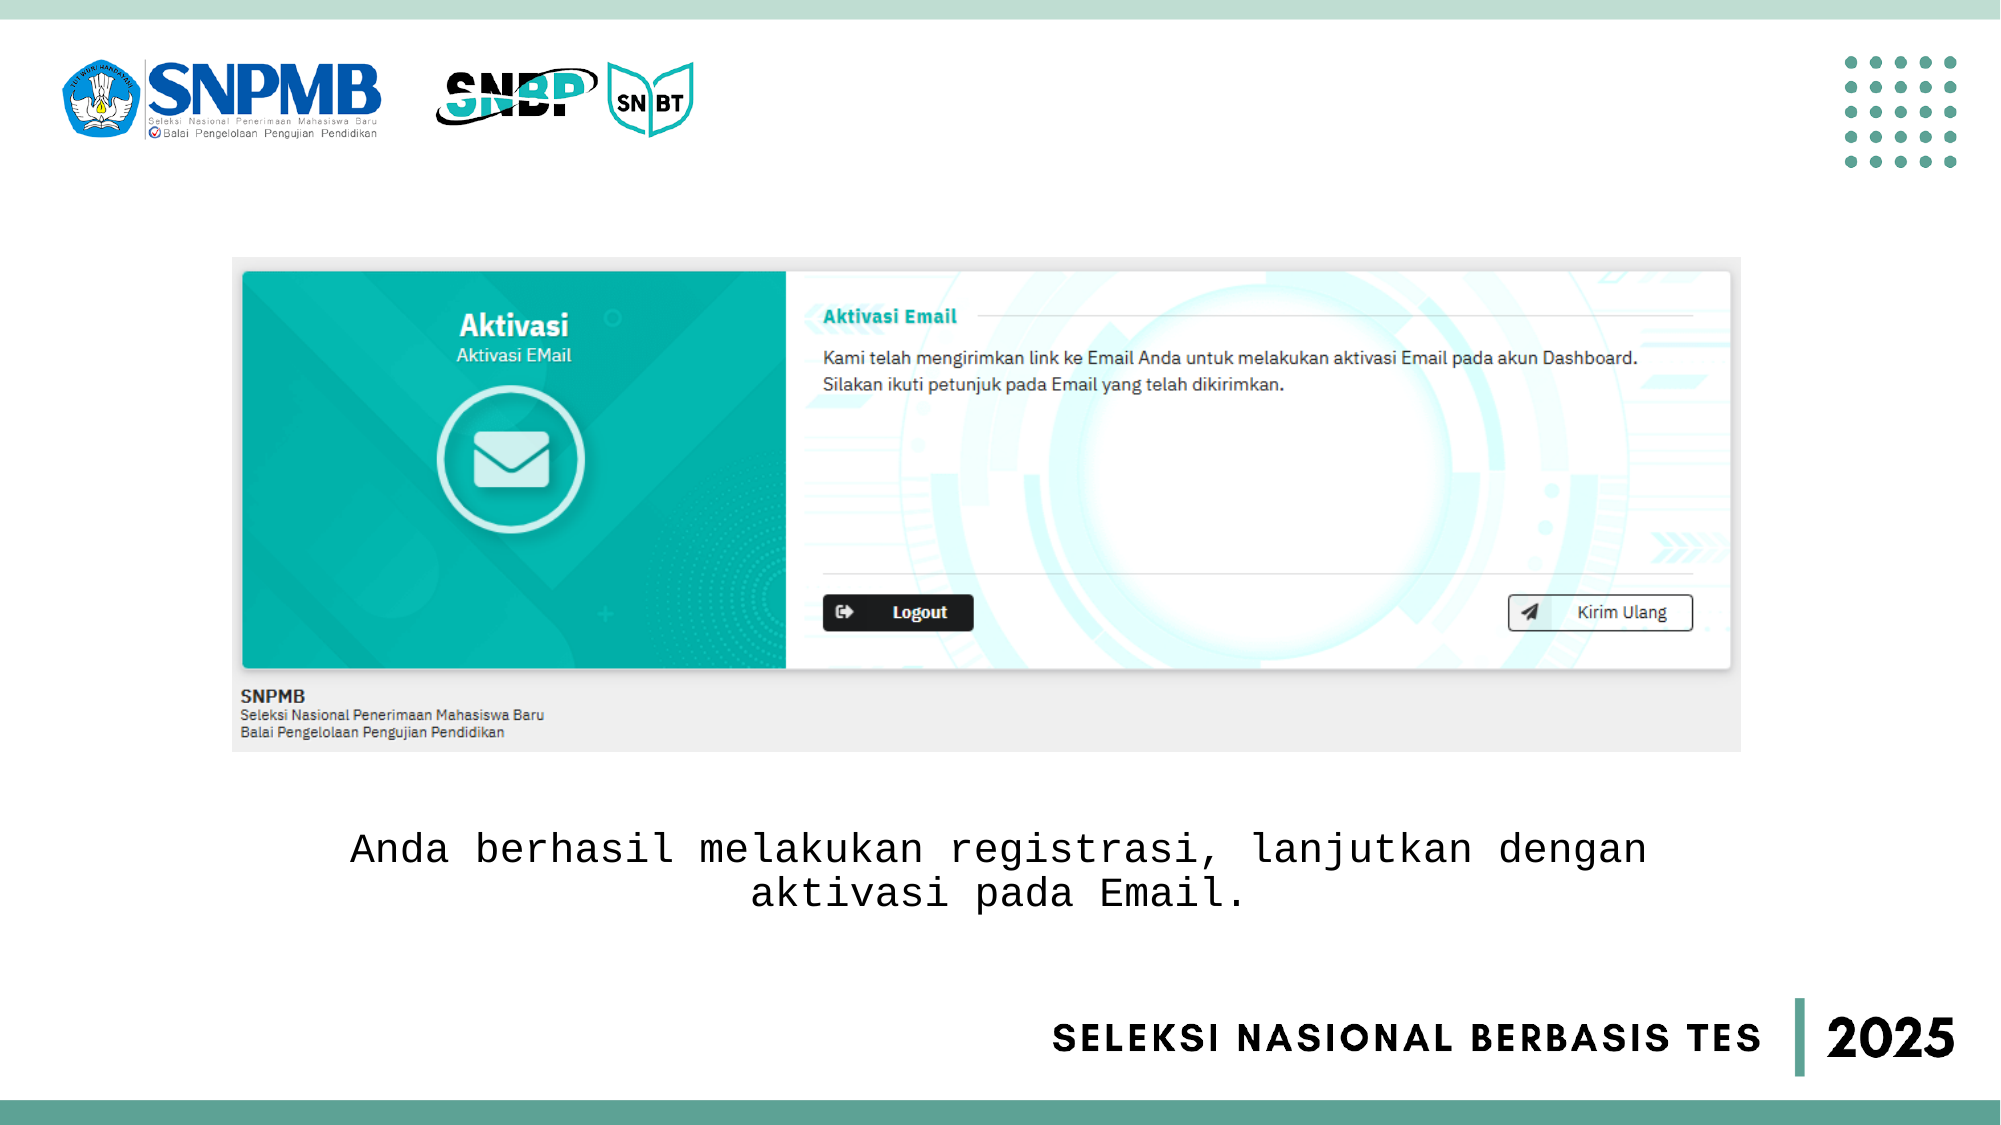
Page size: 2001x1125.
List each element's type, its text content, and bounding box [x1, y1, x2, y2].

text_box Anda berhasil melakukan registrasi, lanjutkan dengan aktivasi pada Email. [223, 818, 1777, 925]
picture [0, 0, 2001, 1125]
